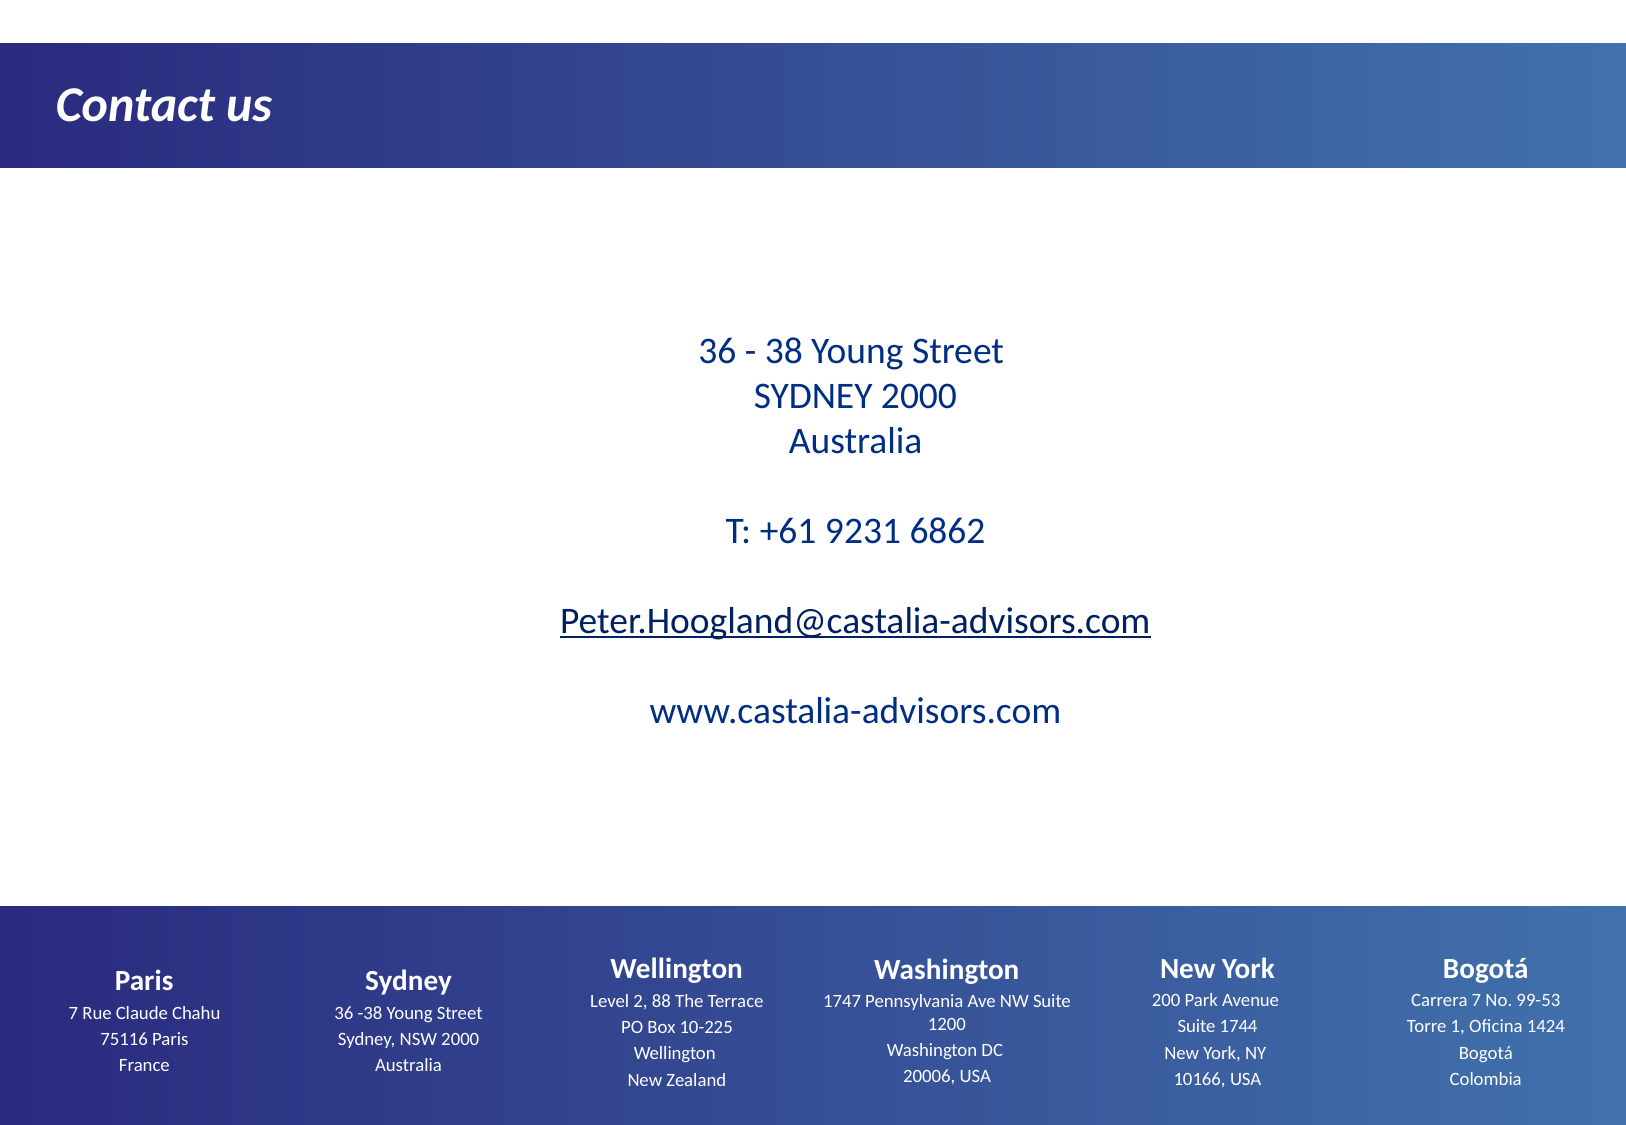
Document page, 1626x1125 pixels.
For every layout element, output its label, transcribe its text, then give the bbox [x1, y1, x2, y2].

list 36 - 38 Young Street SYDNEY 2000 Australia T: +61 9231 6862 Peter.Hoogland@castalia-advisors.com www.castalia-advisors.com [342, 223, 1295, 886]
list Contact us [40, 64, 1590, 144]
